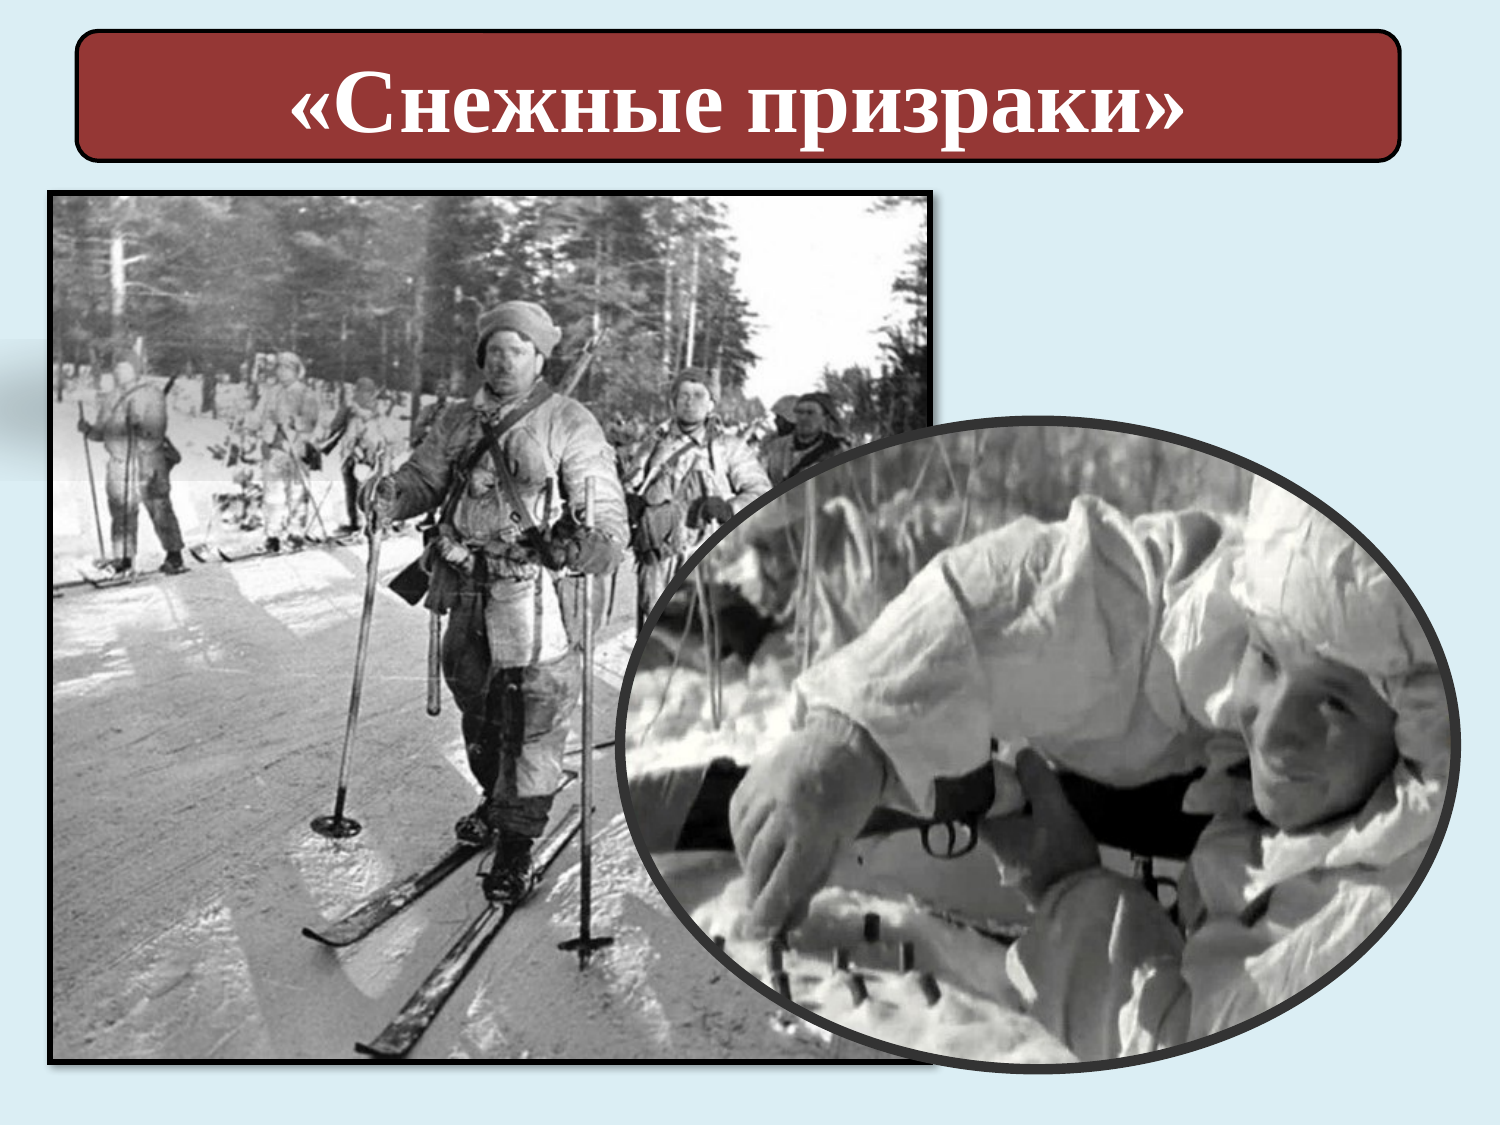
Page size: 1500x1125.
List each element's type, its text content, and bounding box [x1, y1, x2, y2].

text_box [931, 420, 1456, 1070]
picture [52, 196, 928, 1059]
text_box «Снежные призраки» [74, 28, 1402, 163]
